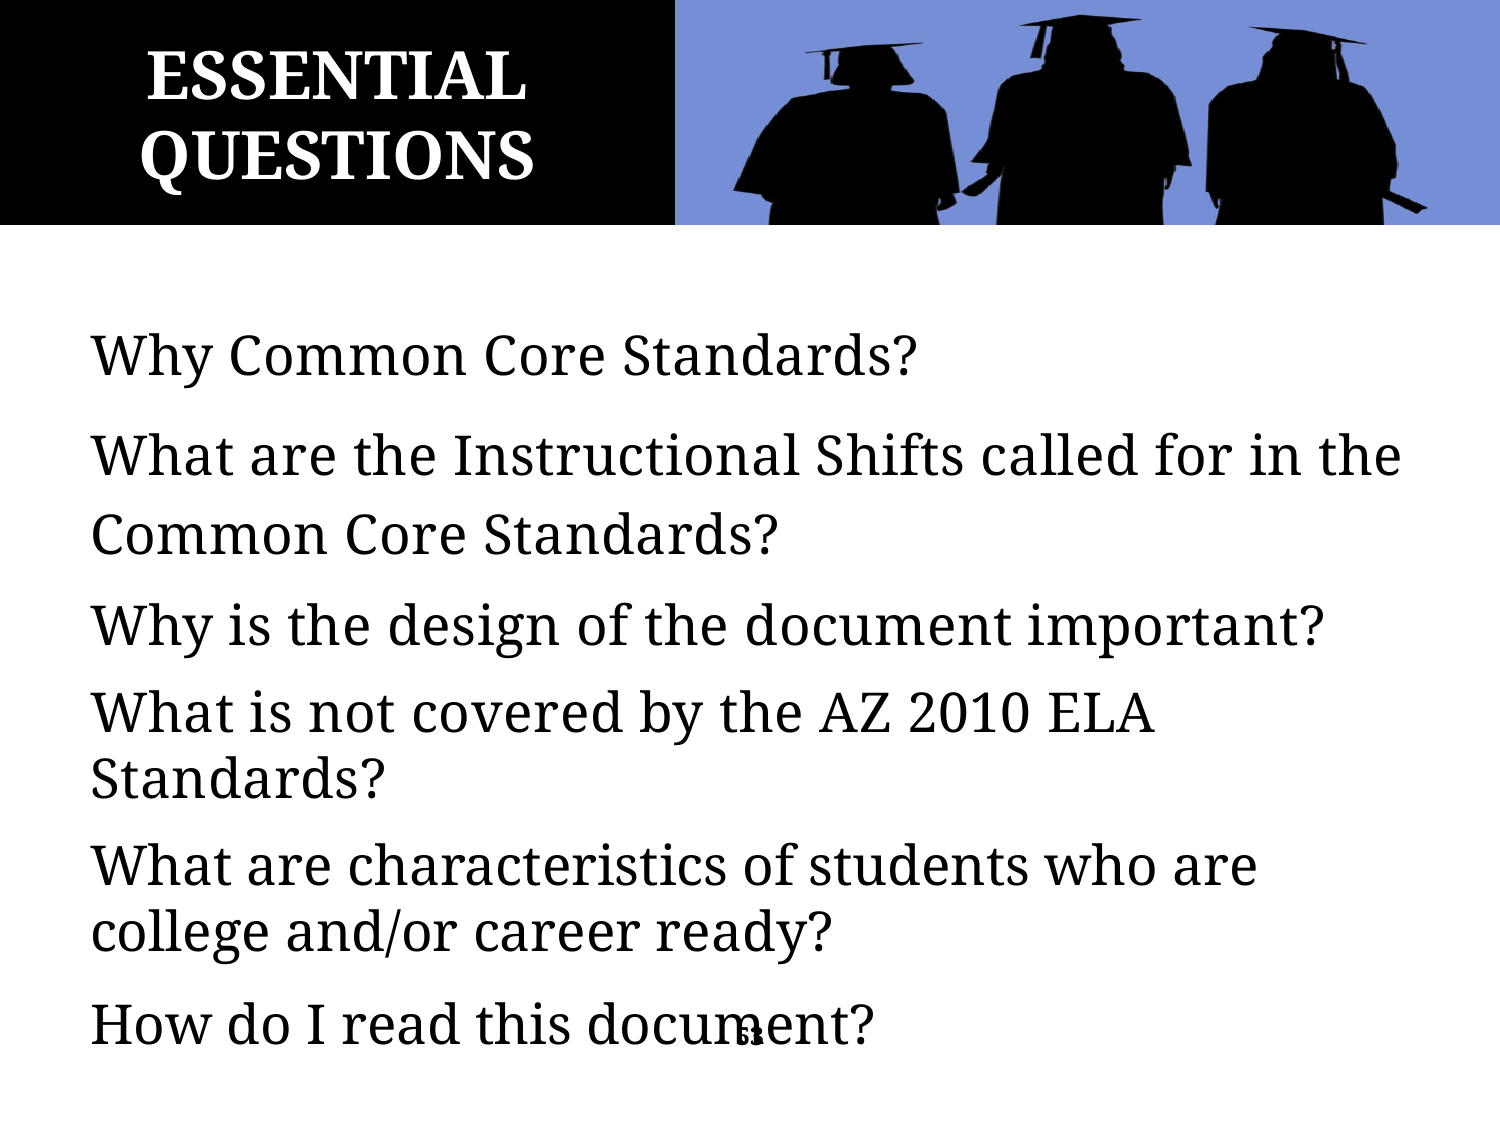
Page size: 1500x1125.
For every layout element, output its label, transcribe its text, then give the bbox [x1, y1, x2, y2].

slide_number 53 [662, 1012, 838, 1063]
title Essential Questions [0, 0, 674, 231]
slide_number [489, 44, 668, 93]
list Why Common Core Standards? What are the Instructional Shifts called for in the Common Core Standards? Why is the design of the document important? What is not covered by the AZ 2010 ELA Standards? What are characteristics of students who are college and/or career ready? How do I read this document? [75, 312, 1425, 1088]
picture [674, 0, 1500, 226]
